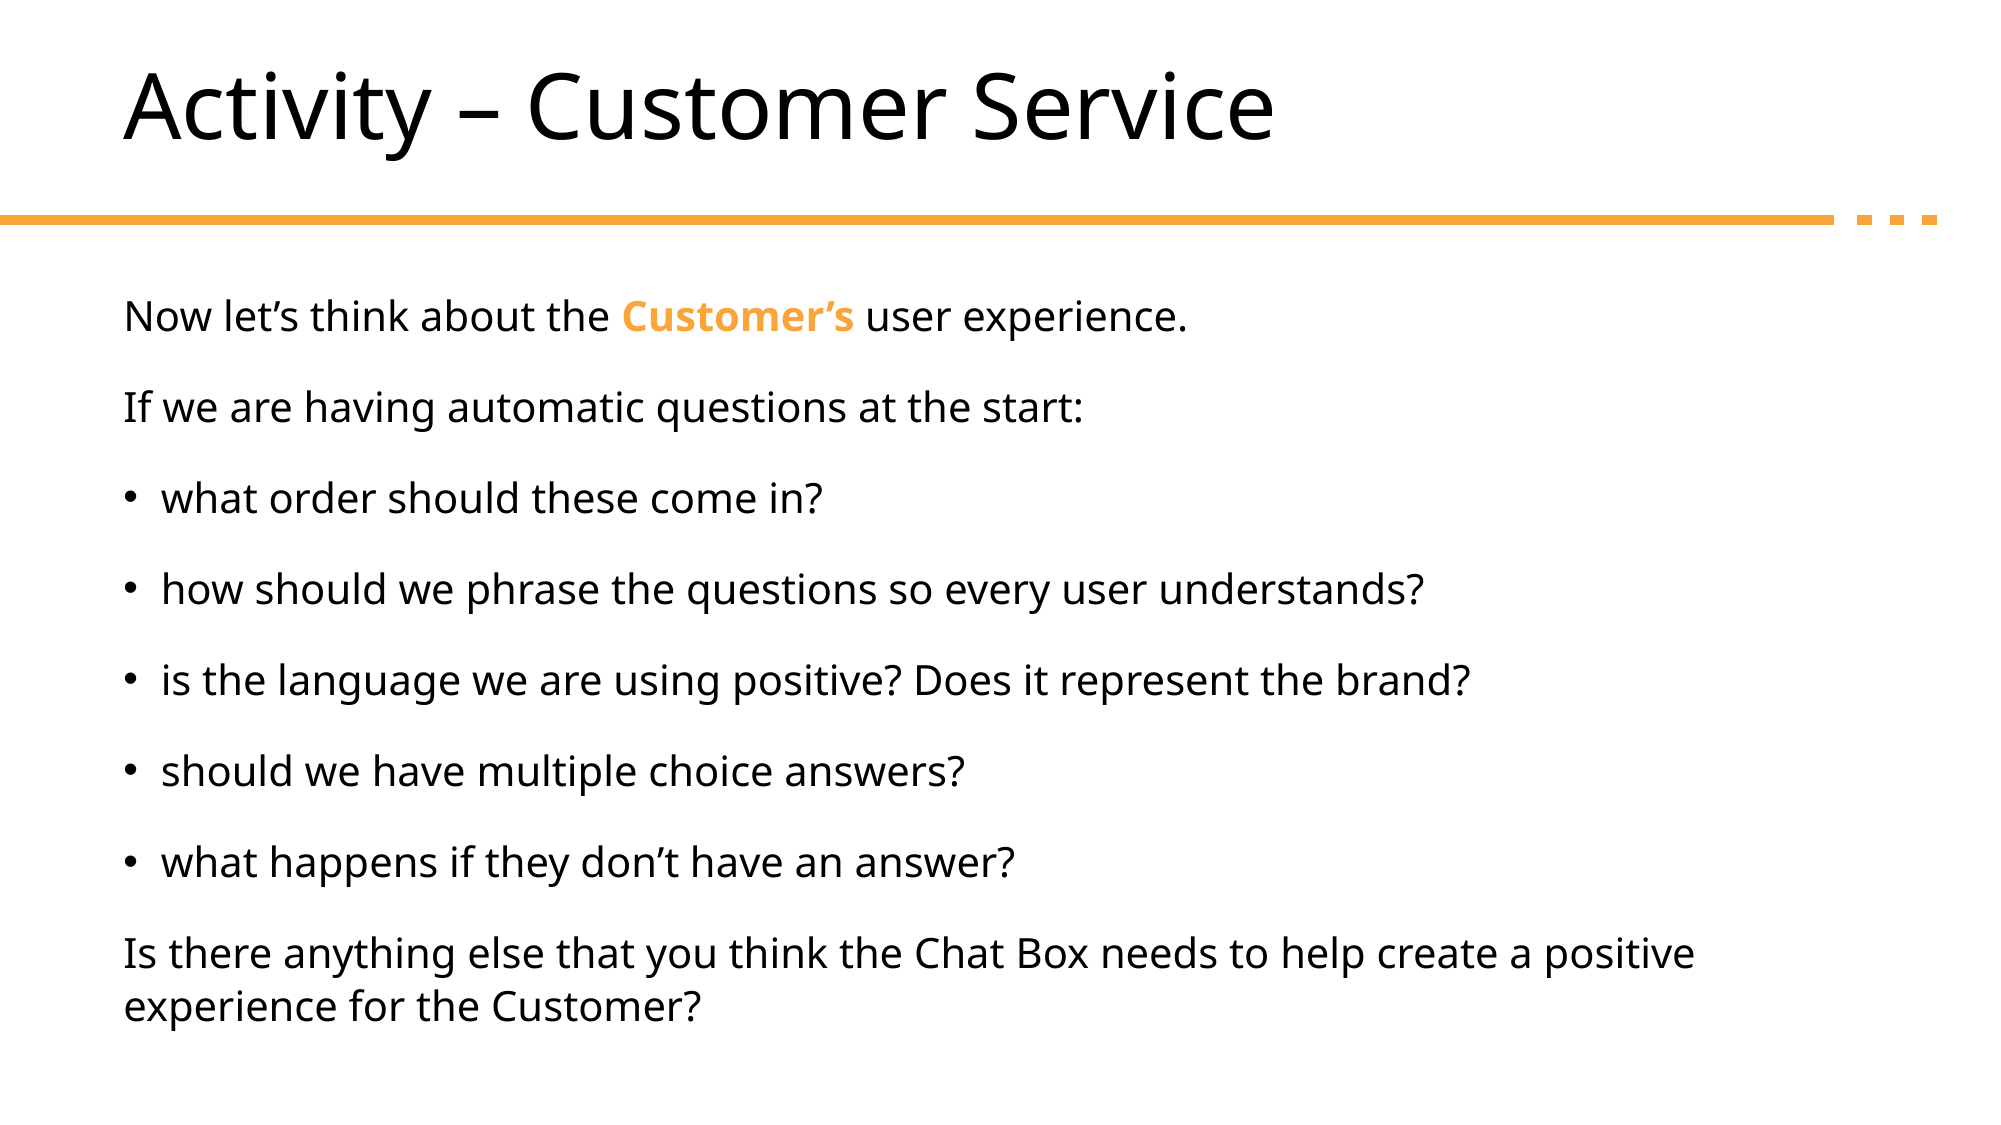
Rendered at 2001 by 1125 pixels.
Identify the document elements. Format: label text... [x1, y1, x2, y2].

text_box [1890, 215, 1904, 225]
list Now let’s think about the Customer’s user experience. If we are having automatic questions at the start: what order should these come in? how should we phrase the questions so every user understands? is the language we are using positive? Does it represent the brand? should we have multiple choice answers? what happens if they don’t have an answer? Is there anything else that you think the Chat Box needs to help create a positive experience for the Customer? [108, 278, 1834, 993]
text_box [1922, 215, 1937, 225]
title Activity – Customer Service [108, 41, 1800, 177]
text_box [0, 215, 1834, 225]
text_box [1857, 215, 1872, 225]
